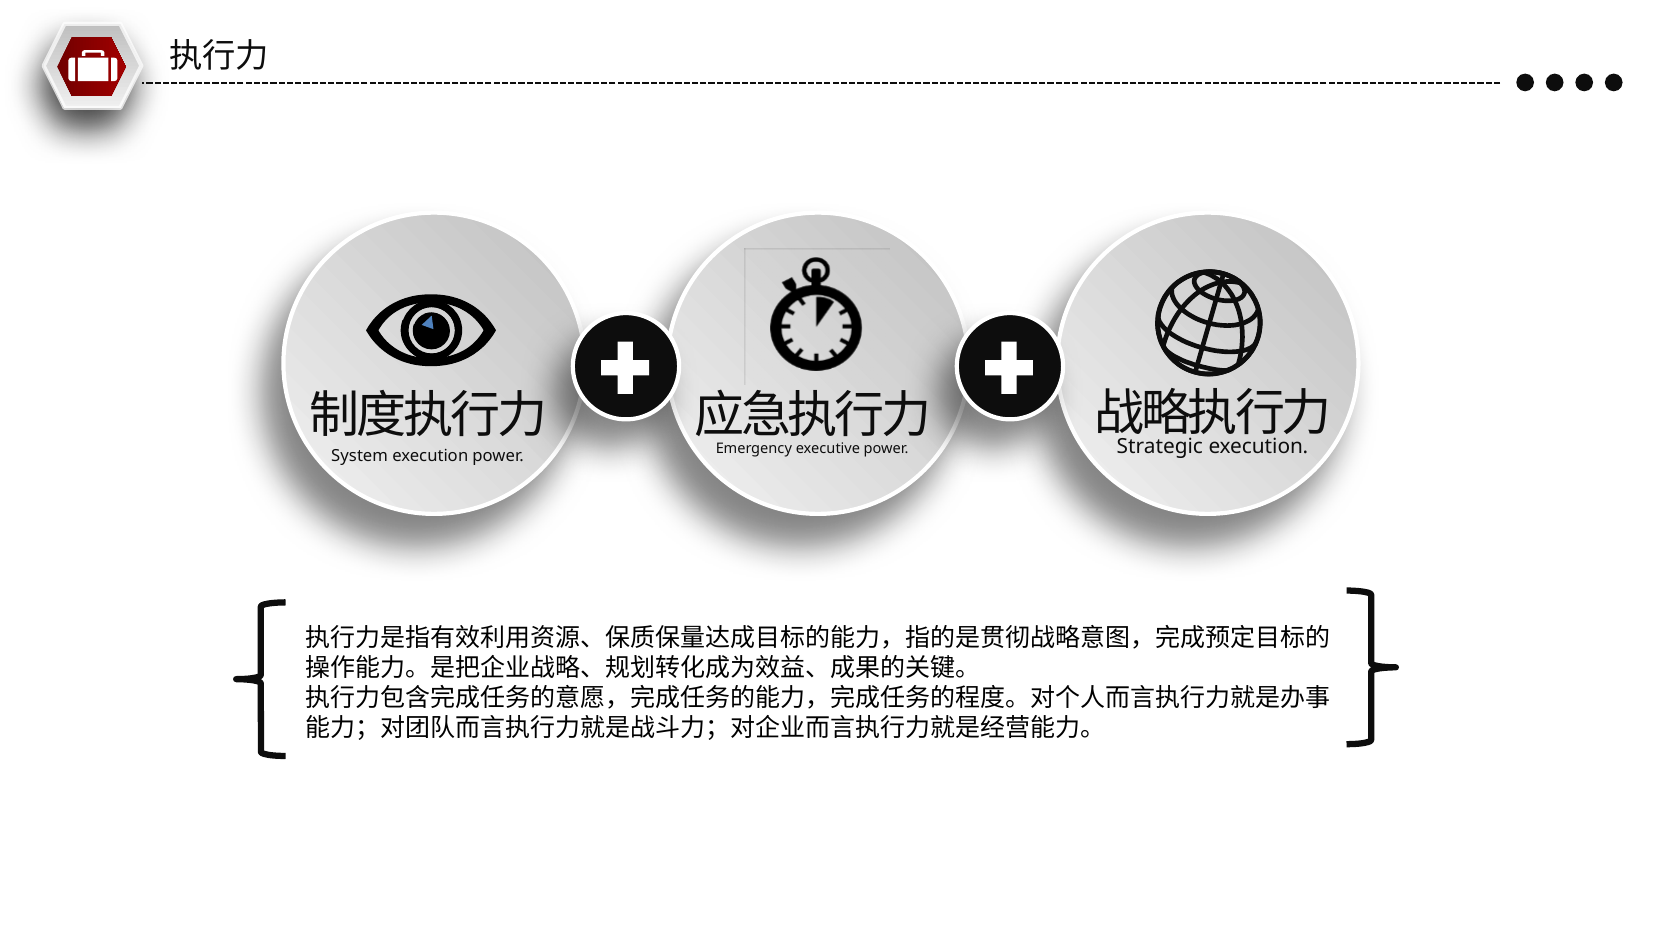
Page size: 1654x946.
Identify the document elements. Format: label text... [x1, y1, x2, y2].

text_box [1063, 210, 1361, 446]
text_box [1573, 71, 1596, 94]
text_box [1324, 448, 1335, 463]
text_box Strategic execution. [1101, 425, 1324, 465]
text_box [326, 451, 558, 516]
text_box [1543, 71, 1566, 94]
text_box [235, 601, 286, 757]
text_box 执行力 [154, 27, 284, 82]
text_box [309, 451, 316, 461]
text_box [365, 294, 497, 367]
text_box [1602, 71, 1625, 94]
text_box [674, 210, 962, 375]
picture [743, 247, 890, 385]
text_box [1080, 448, 1322, 516]
text_box System execution power. [316, 437, 540, 472]
text_box [704, 451, 942, 516]
text_box [281, 210, 578, 427]
text_box [1514, 71, 1537, 94]
text_box 制度执行力 [295, 375, 555, 451]
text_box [572, 312, 680, 420]
text_box 战略执行力 [1079, 373, 1347, 448]
text_box 执行力是指有效利用资源、保质保量达成目标的能力，指的是贯彻战略意图，完成预定目标的 操作能力。是把企业战略、规划转化成为效益、成果的关键。 执行力包含完成任务的意愿，完成任务的能力，完成任务的程度。对个人而言执行力就是办事 能力；对团队而言执行力就是战斗力；对企业而言执行力就是经营能力。 [290, 614, 1346, 749]
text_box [956, 312, 1064, 420]
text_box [43, 23, 142, 109]
text_box Emergency executive power. [701, 432, 924, 465]
text_box [1346, 589, 1397, 745]
text_box [693, 451, 701, 462]
text_box 应急执行力 [679, 375, 939, 451]
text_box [1157, 271, 1261, 375]
